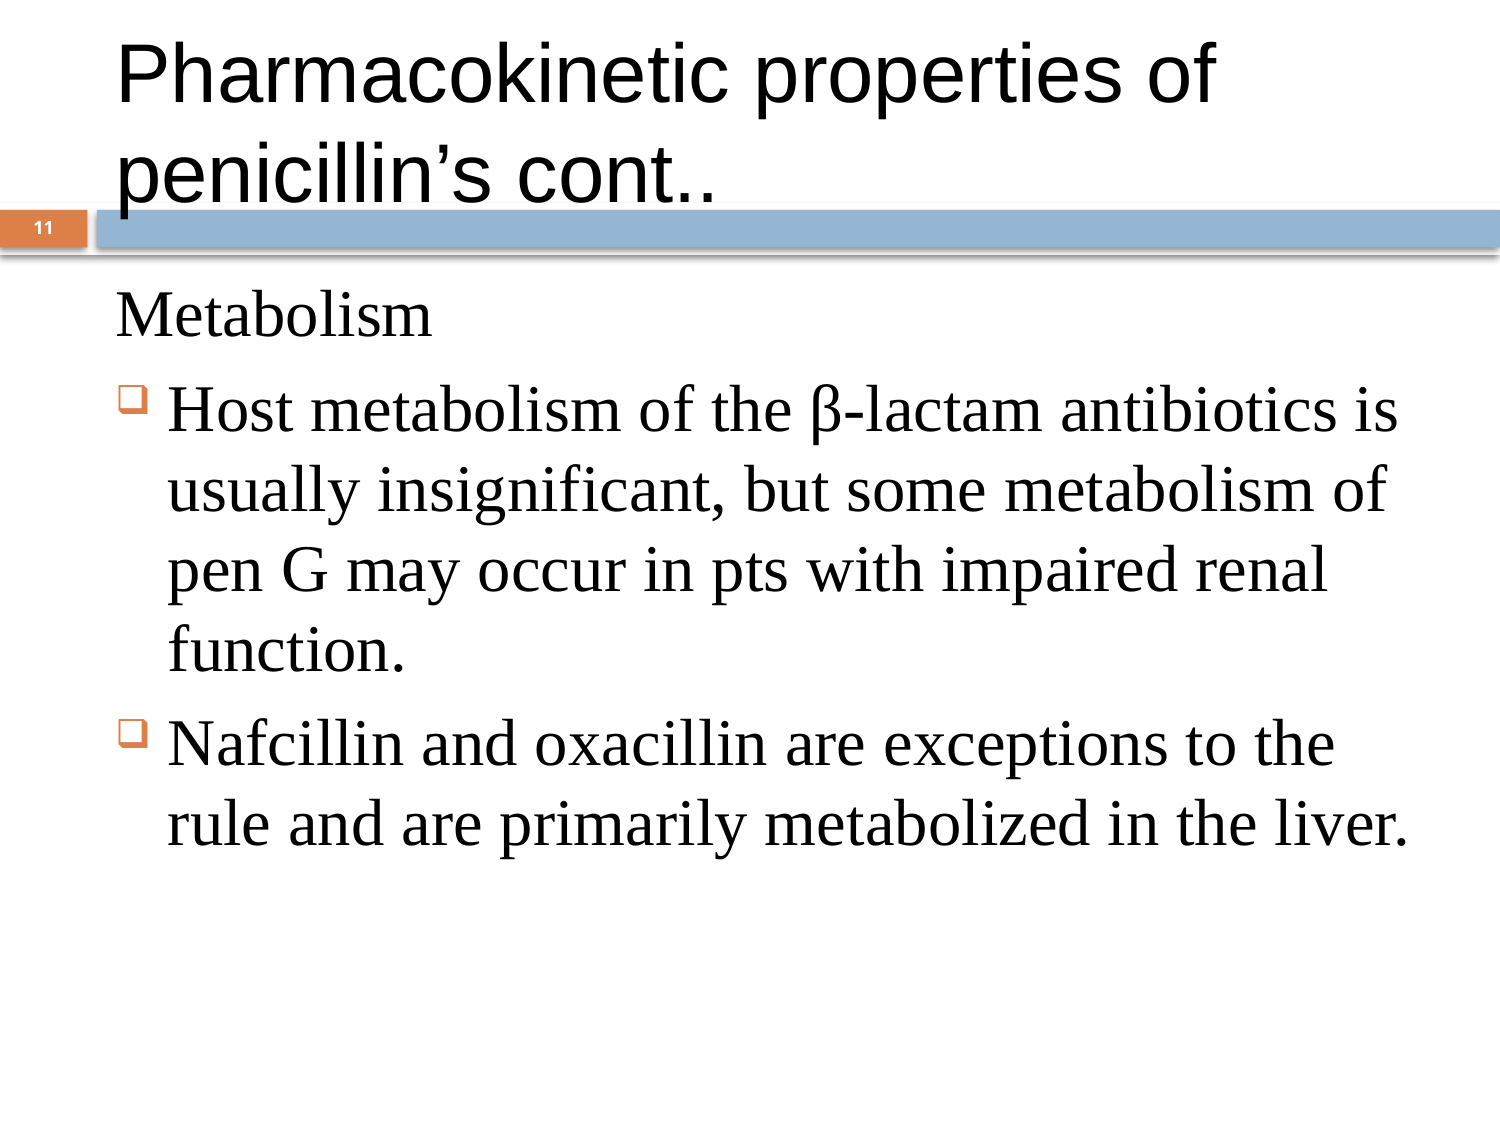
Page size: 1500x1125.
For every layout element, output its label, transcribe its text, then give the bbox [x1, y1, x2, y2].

title Pharmacokinetic properties of penicillin’s cont.. [100, 37, 1438, 200]
slide_number 11 [0, 208, 88, 249]
list Metabolism Host metabolism of the β-lactam antibiotics is usually insignificant, but some metabolism of pen G may occur in pts with impaired renal function. Nafcillin and oxacillin are exceptions to the rule and are primarily metabolized in the liver. [100, 262, 1438, 1000]
